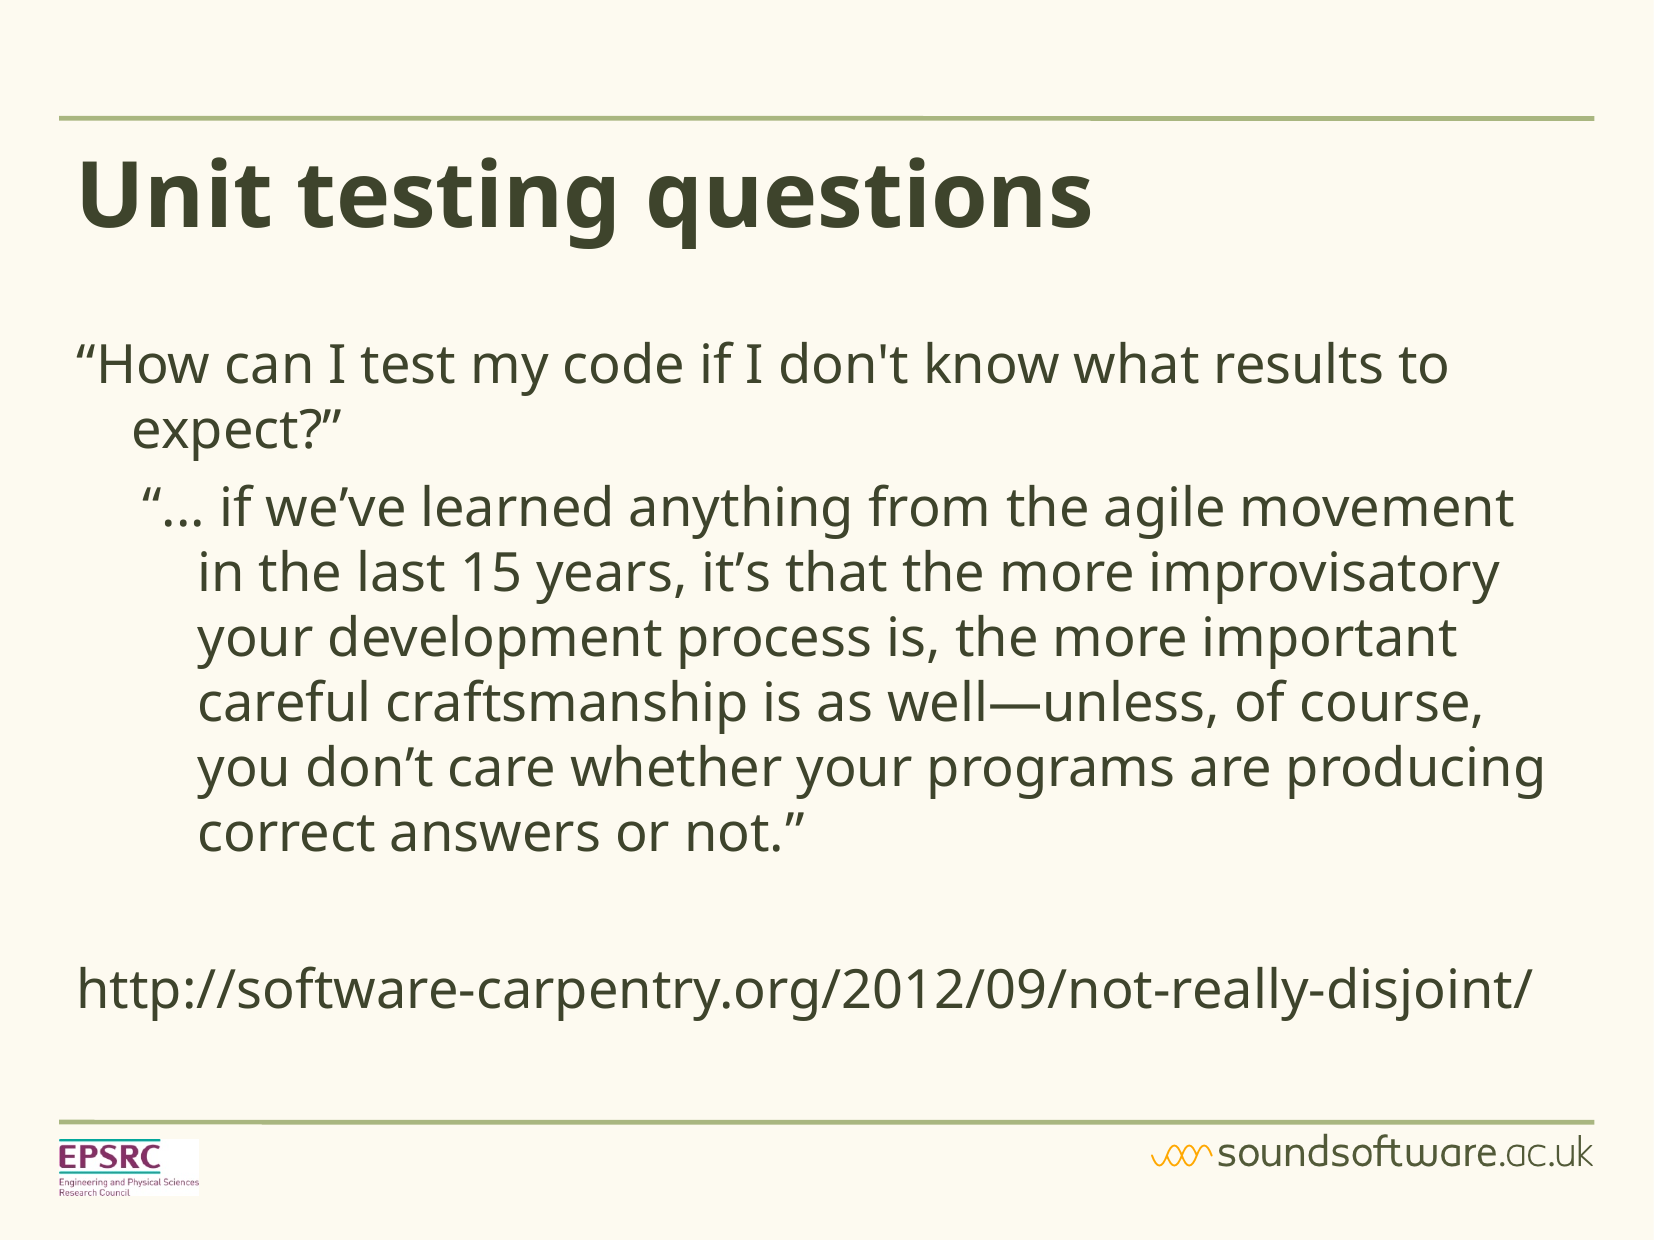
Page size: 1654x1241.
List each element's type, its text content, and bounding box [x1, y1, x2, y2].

title Unit testing questions [59, 118, 1592, 264]
picture [59, 1139, 199, 1196]
picture [1151, 1133, 1593, 1167]
list “How can I test my code if I don't know what results to expect?” “... if we’ve learned anything from the agile movement in the last 15 years, it’s that the more improvisatory your development process is, the more important careful craftsmanship is as well—unless, of course, you don’t care whether your programs are producing correct answers or not.” http://software-carpentry.org/2012/09/not-really-disjoint/ [59, 321, 1592, 1138]
